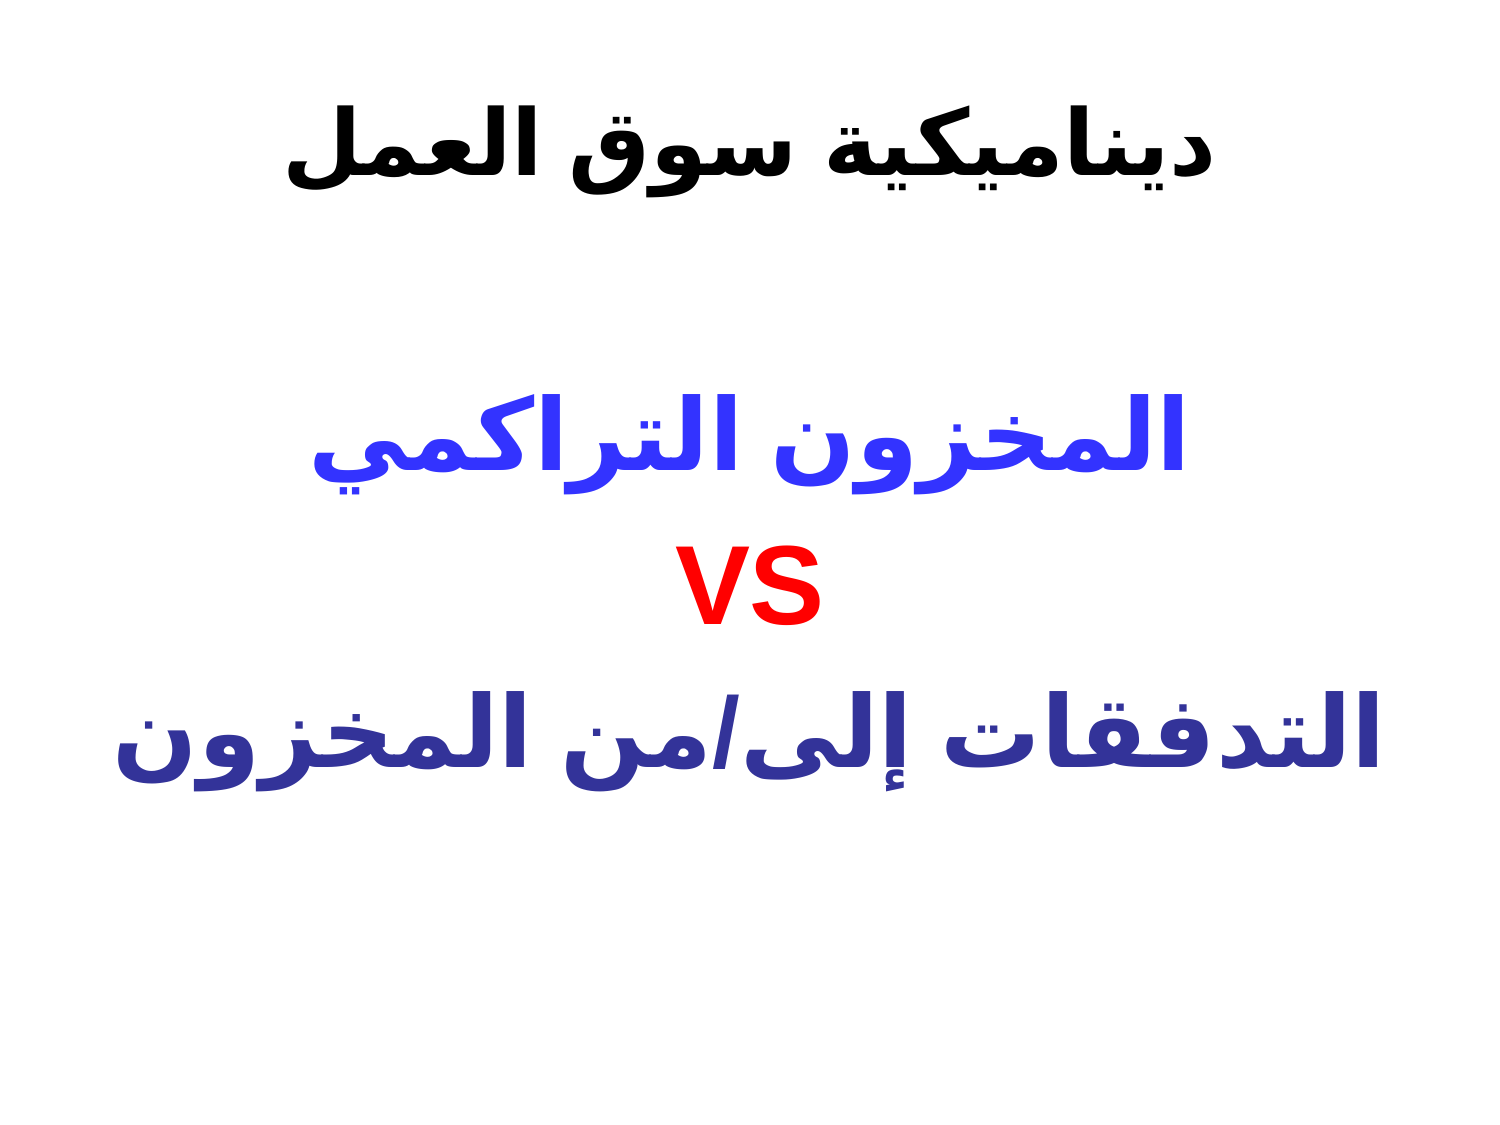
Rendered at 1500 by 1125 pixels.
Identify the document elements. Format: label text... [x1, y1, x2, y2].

title ديناميكية سوق العمل [74, 44, 1426, 233]
list المخزون التراكمي VS التدفقات إلى/من المخزون [74, 262, 1426, 1006]
